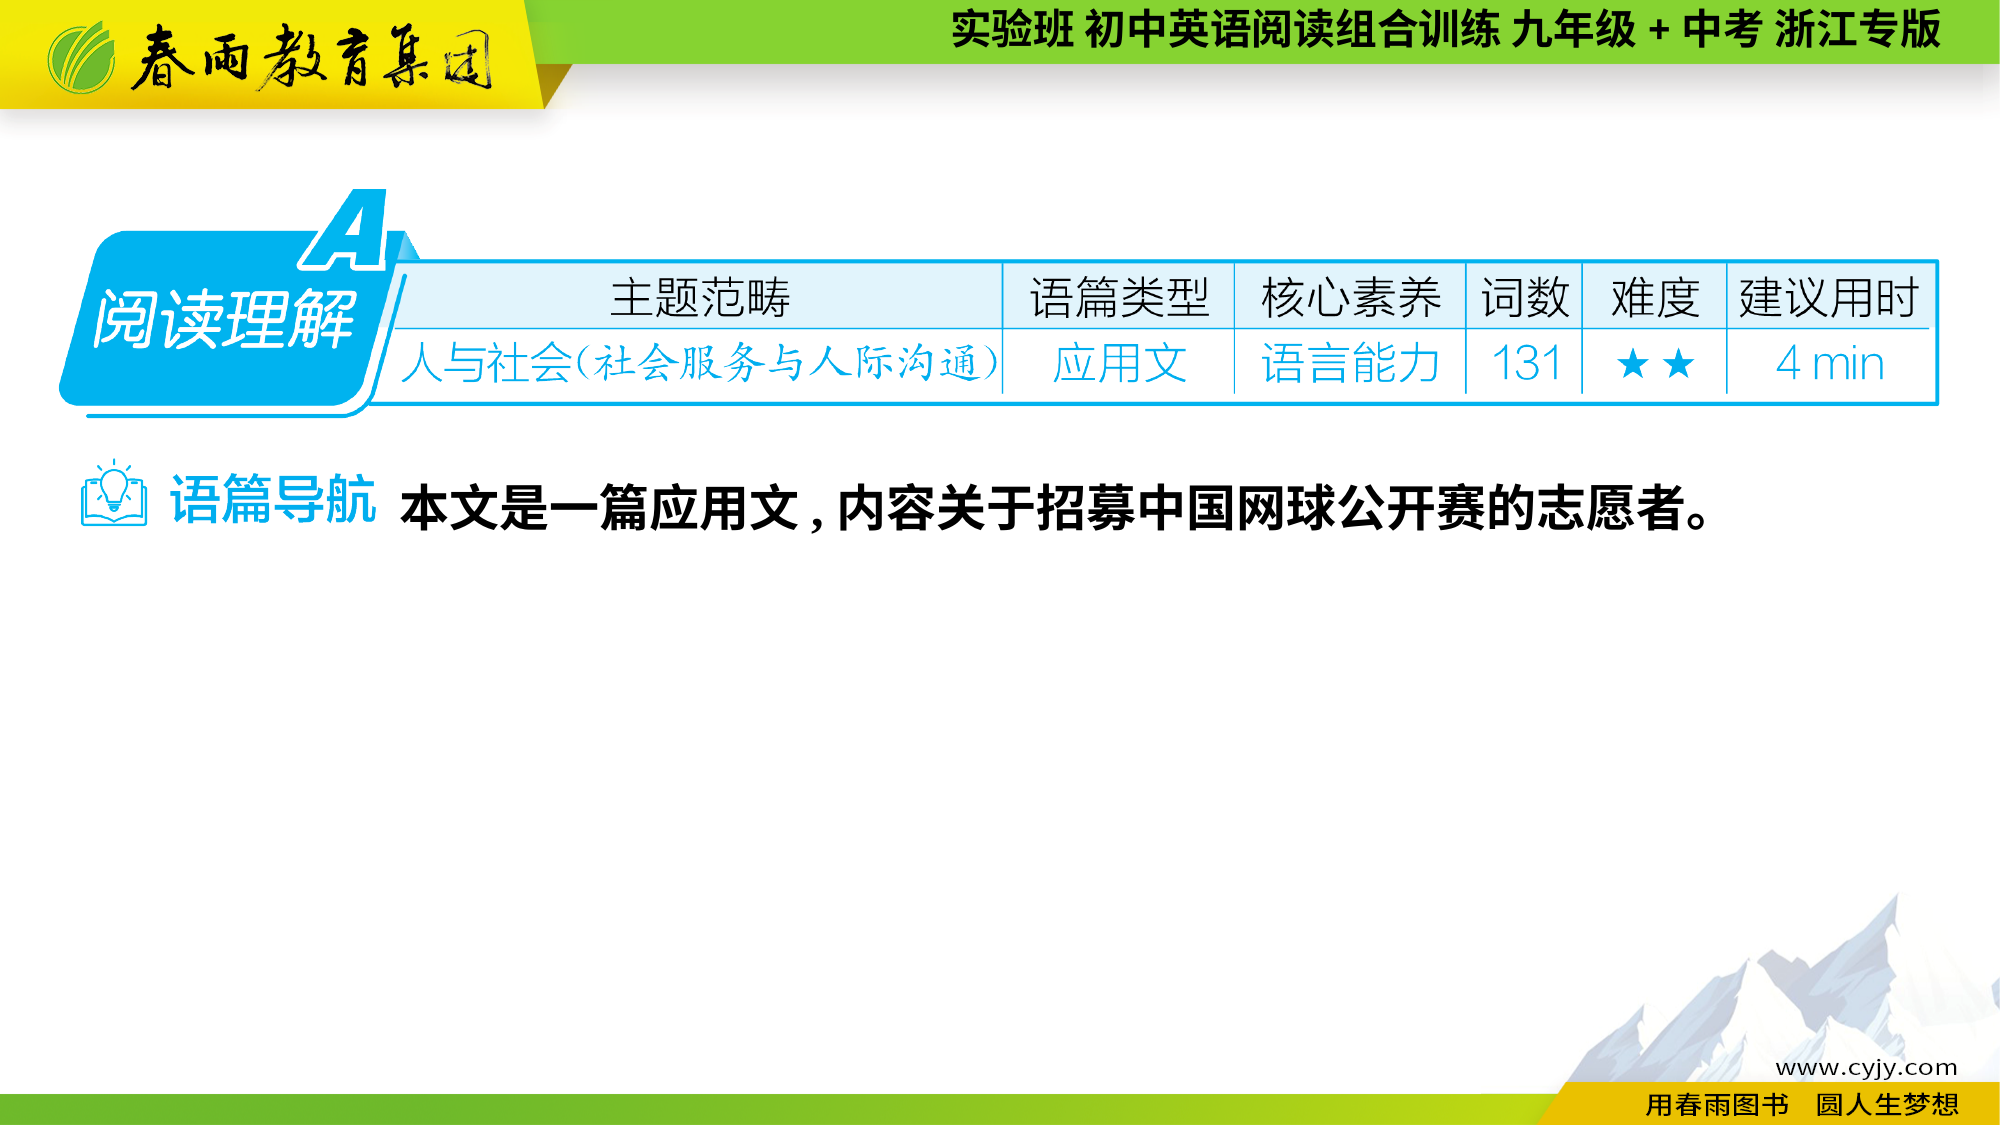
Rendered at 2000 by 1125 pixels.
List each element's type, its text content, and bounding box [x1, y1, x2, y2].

picture [0, 0, 2000, 1125]
list 本文是一篇应用文,内容关于招募中国网球公开赛的志愿者。 [59, 439, 1944, 534]
